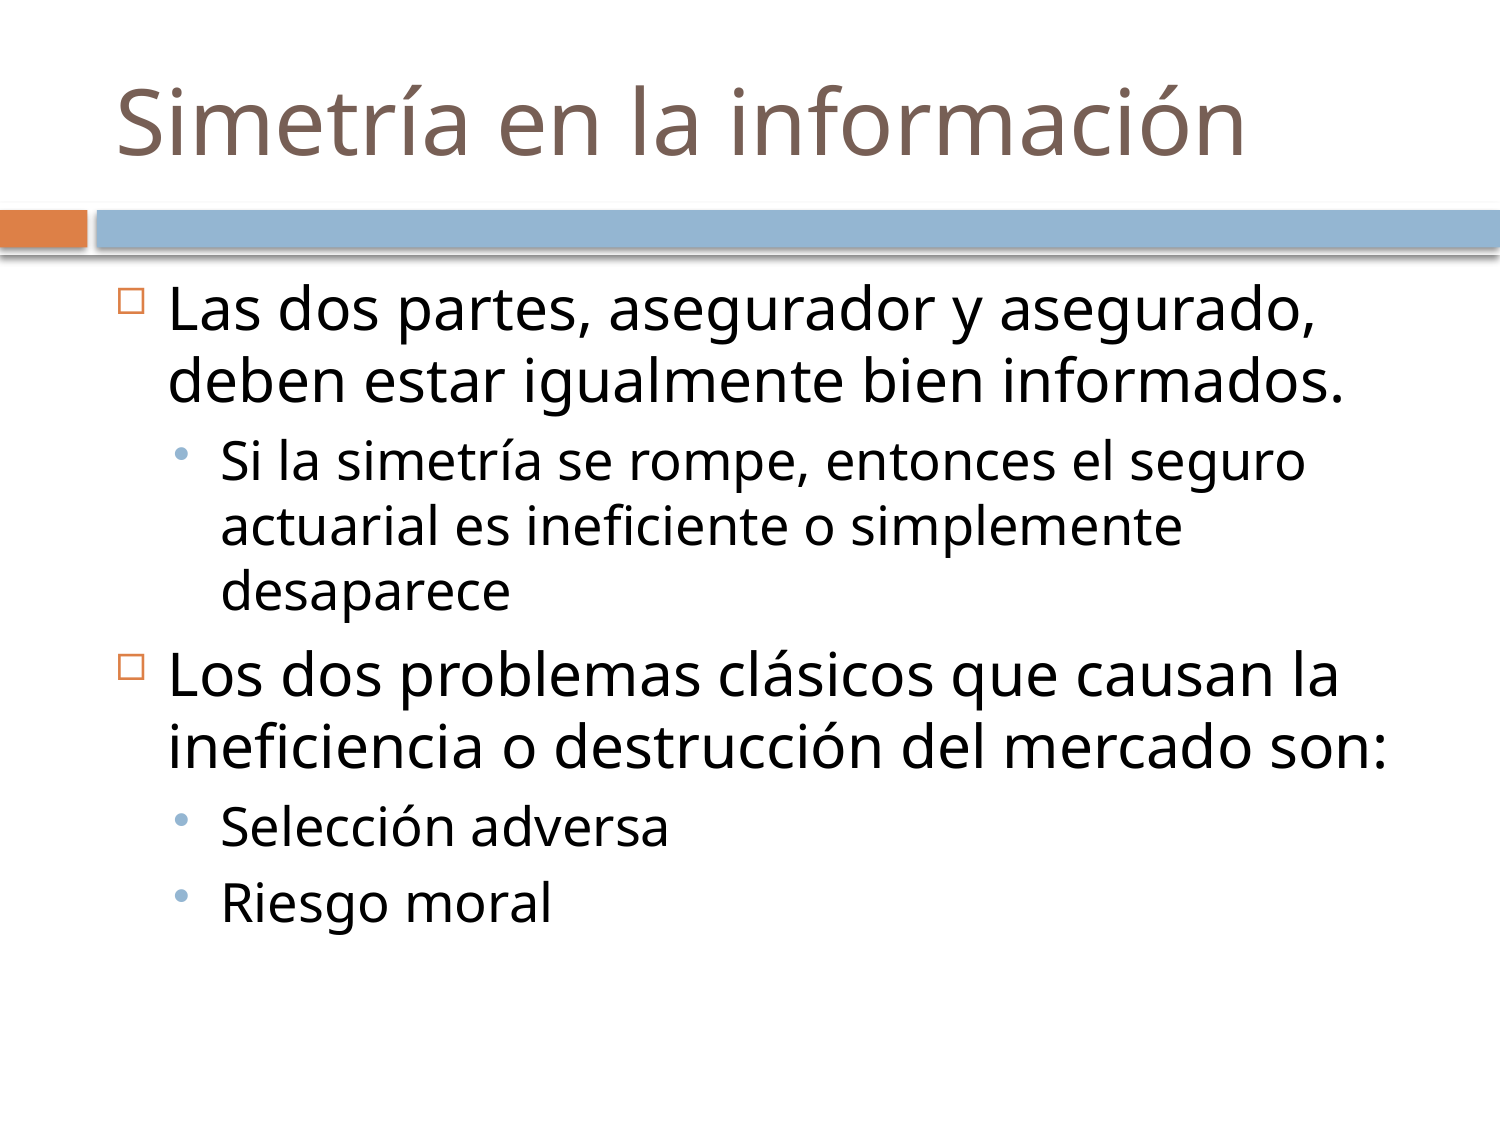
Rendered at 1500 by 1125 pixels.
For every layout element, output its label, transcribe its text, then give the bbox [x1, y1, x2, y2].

list Las dos partes, asegurador y asegurado, deben estar igualmente bien informados. Si la simetría se rompe, entonces el seguro actuarial es ineficiente o simplemente desaparece Los dos problemas clásicos que causan la ineficiencia o destrucción del mercado son: Selección adversa Riesgo moral [100, 262, 1438, 1000]
title Simetría en la información [100, 37, 1438, 200]
